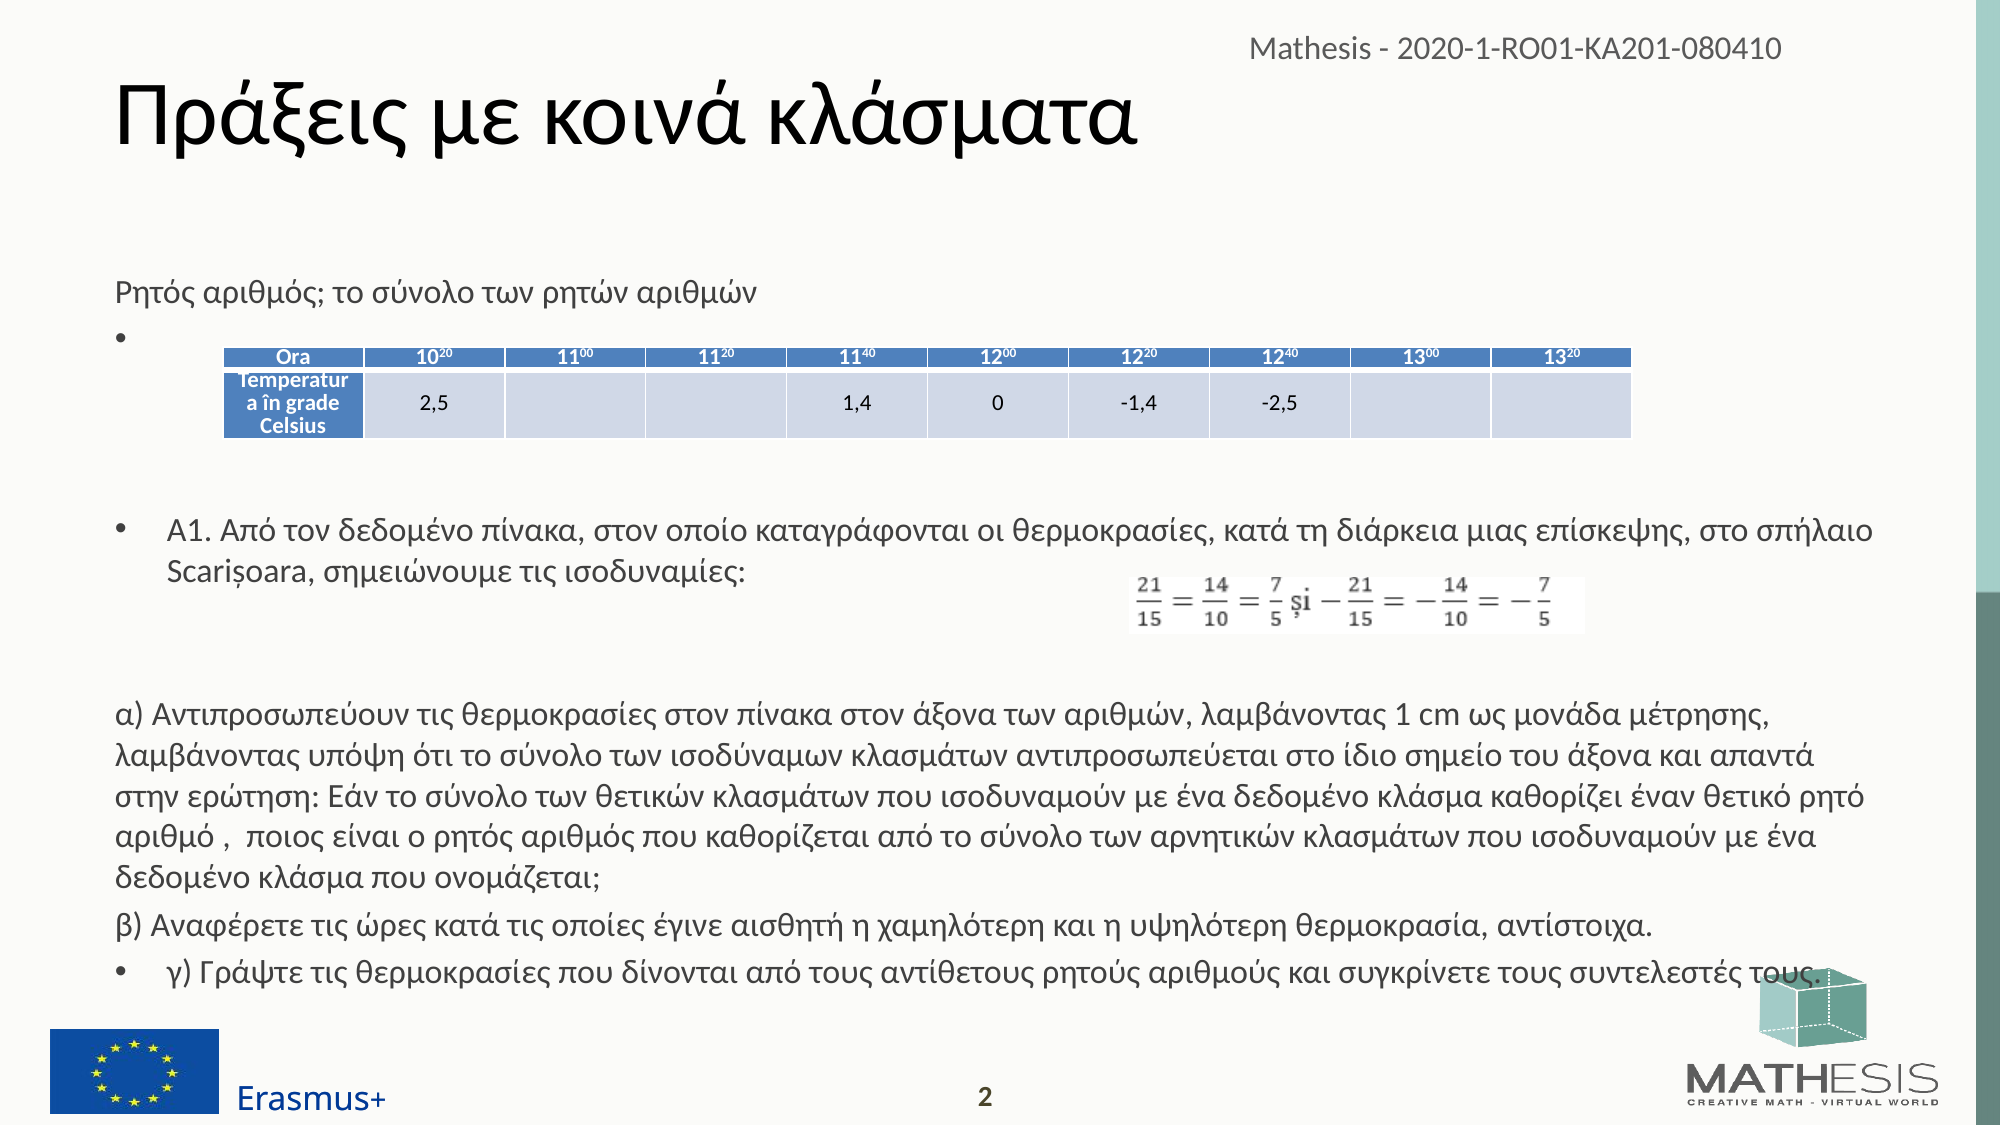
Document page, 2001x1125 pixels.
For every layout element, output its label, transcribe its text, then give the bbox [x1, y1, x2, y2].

picture [50, 1029, 219, 1114]
picture [1129, 577, 1585, 634]
title Πράξεις με κοινά κλάσματα [99, 45, 1900, 233]
list Ρητός αριθμός; το σύνολο των ρητών αριθμών Α1. Από τον δεδομένο πίνακα, στον οποίο καταγράφονται οι θερμοκρασίες, κατά τη διάρκεια μιας επίσκεψης, στο σπήλαιο Scarișoara, σημειώνουμε τις ισοδυναμίες: α) Αντιπροσωπεύουν τις θερμοκρασίες στον πίνακα στον άξονα των αριθμών, λαμβάνοντας 1 cm ως μονάδα μέτρησης, λαμβάνοντας υπόψη ότι το σύνολο των ισοδύναμων κλασμάτων αντιπροσωπεύεται στο ίδιο σημείο του άξονα και απαντά στην ερώτηση: Εάν το σύνολο των θετικών κλασμάτων που ισοδυναμούν με ένα δεδομένο κλάσμα καθορίζει έναν θετικό ρητό αριθμό , ποιος είναι ο ρητός αριθμός που καθορίζεται από το σύνολο των αρνητικών κλασμάτων που ισοδυναμούν με ένα δεδομένο κλάσμα που ονομάζεται; β) Αναφέρετε τις ώρες κατά τις οποίες έγινε αισθητή η χαμηλότερη και η υψηλότερη θερμοκρασία, αντίστοιχα. γ) Γράψτε τις θερμοκρασίες που δίνονται από τους αντίθετους ρητούς αριθμούς και συγκρίνετε τους συντελεστές τους. [99, 262, 1900, 1005]
